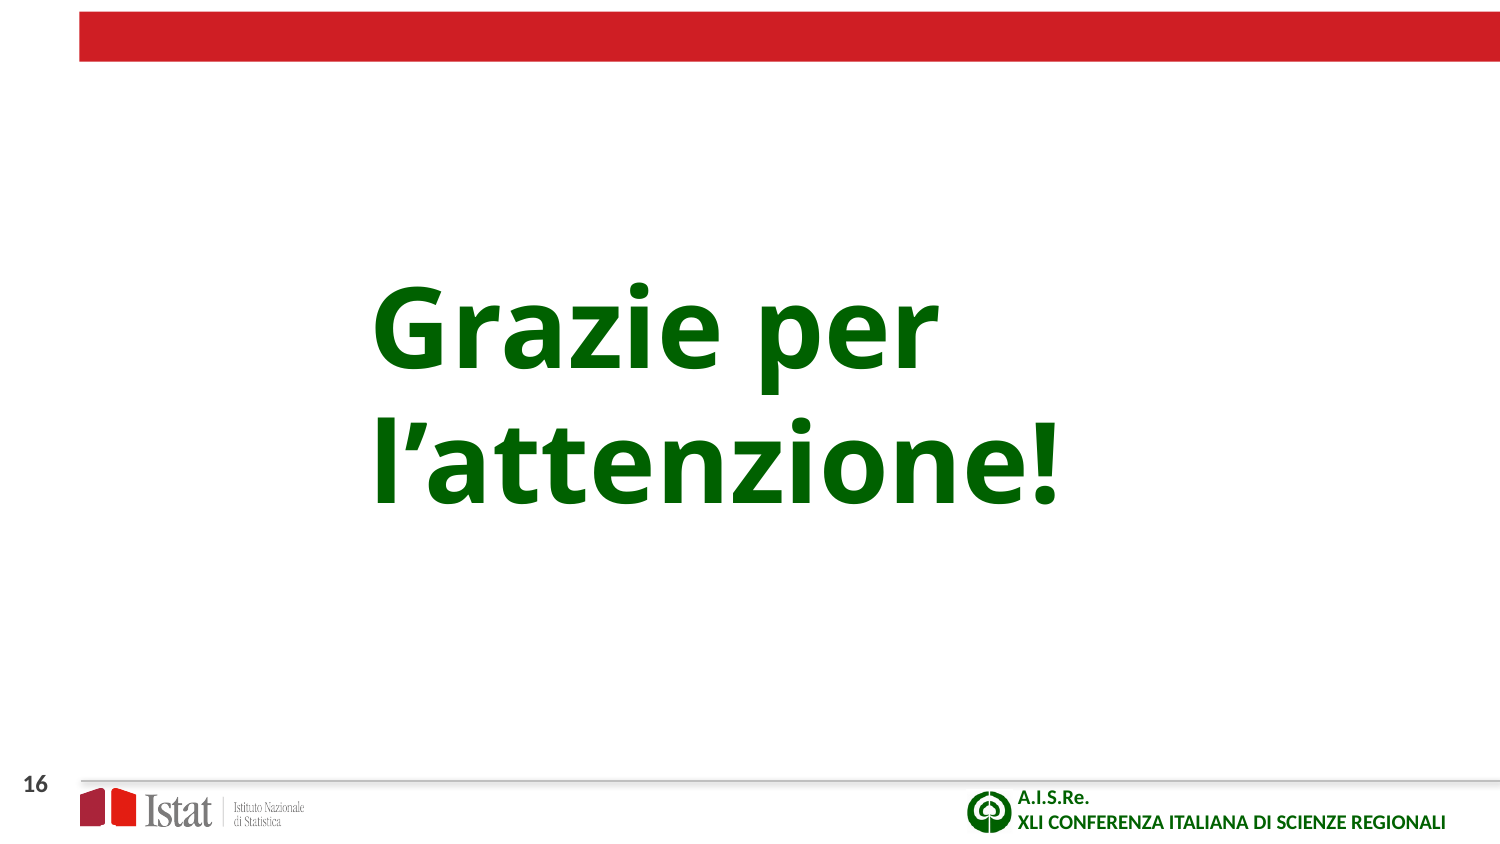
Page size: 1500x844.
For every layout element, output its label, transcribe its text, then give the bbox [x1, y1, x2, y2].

picture [80, 788, 304, 827]
text_box Grazie per l’attenzione! [355, 248, 1196, 534]
slide_number 16 [5, 758, 65, 807]
picture [966, 789, 1013, 835]
